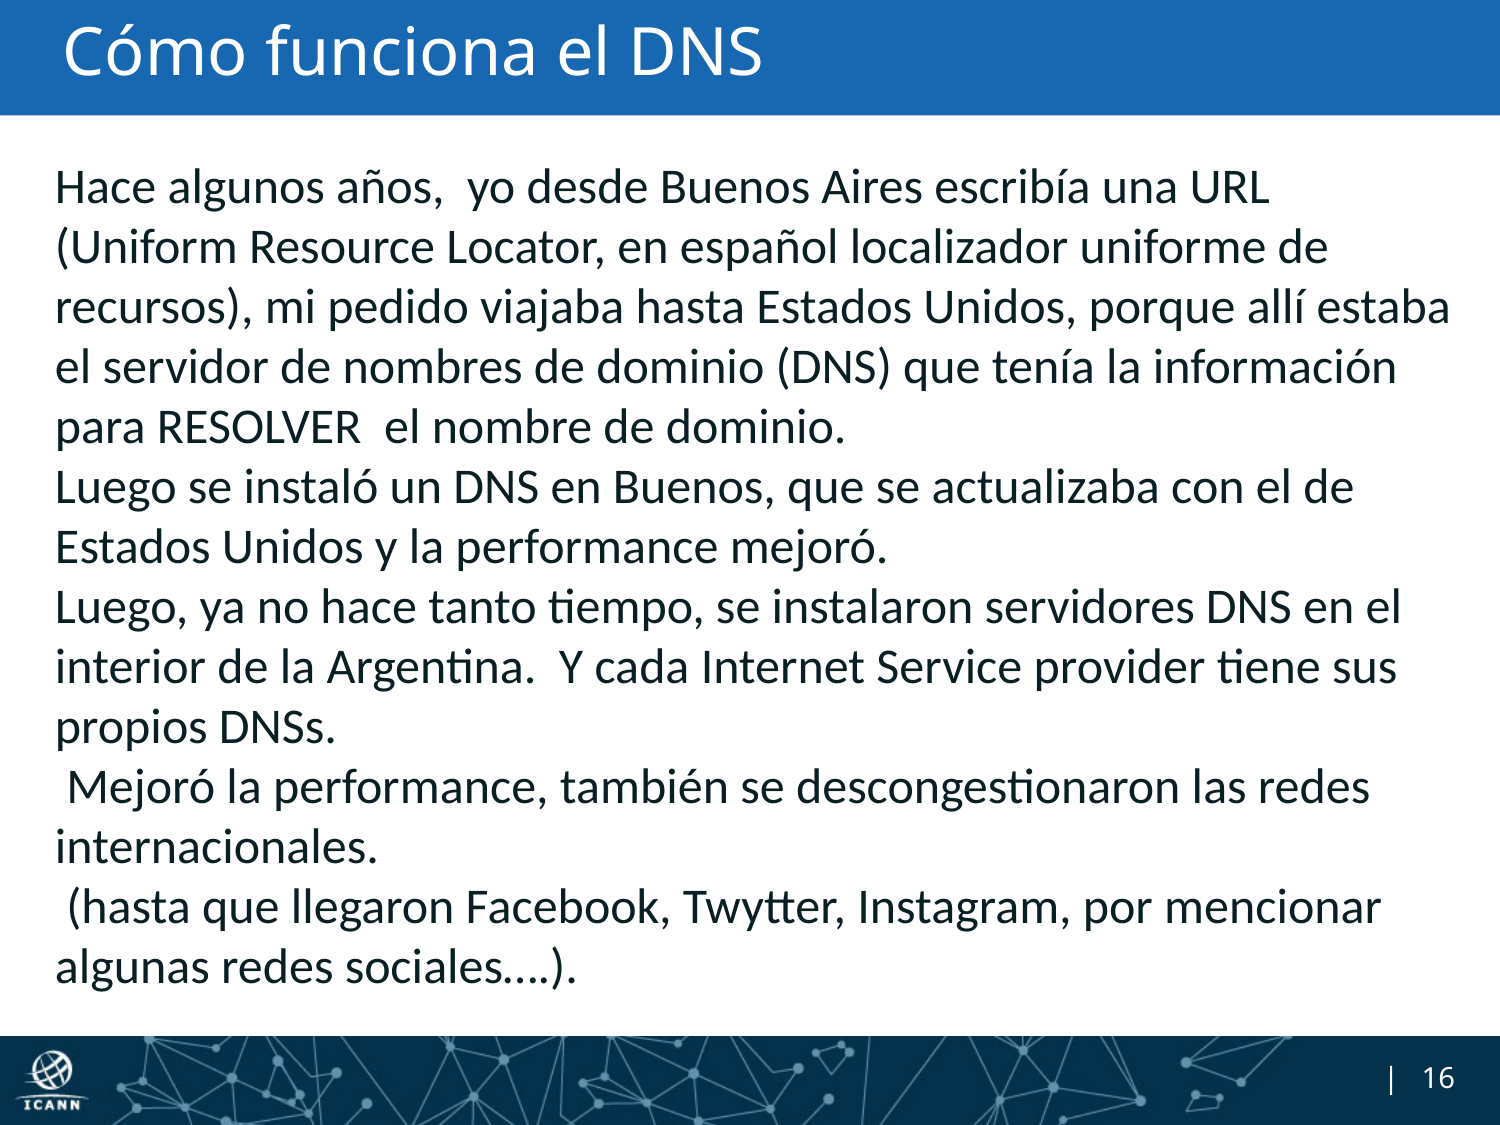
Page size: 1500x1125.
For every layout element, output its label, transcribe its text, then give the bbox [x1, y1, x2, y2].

title Cómo funciona el DNS [0, 0, 1500, 116]
picture [0, 1036, 1500, 1125]
text_box Hace algunos años, yo desde Buenos Aires escribía una URL (Uniform Resource Locator, en español localizador uniforme de recursos), mi pedido viajaba hasta Estados Unidos, porque allí estaba el servidor de nombres de dominio (DNS) que tenía la información para RESOLVER el nombre de dominio. Luego se instaló un DNS en Buenos, que se actualizaba con el de Estados Unidos y la performance mejoró. Luego, ya no hace tanto tiempo, se instalaron servidores DNS en el interior de la Argentina. Y cada Internet Service provider tiene sus propios DNSs. Mejoró la performance, también se descongestionaron las redes internacionales. (hasta que llegaron Facebook, Twytter, Instagram, por mencionar algunas redes sociales….). [40, 145, 1475, 1001]
